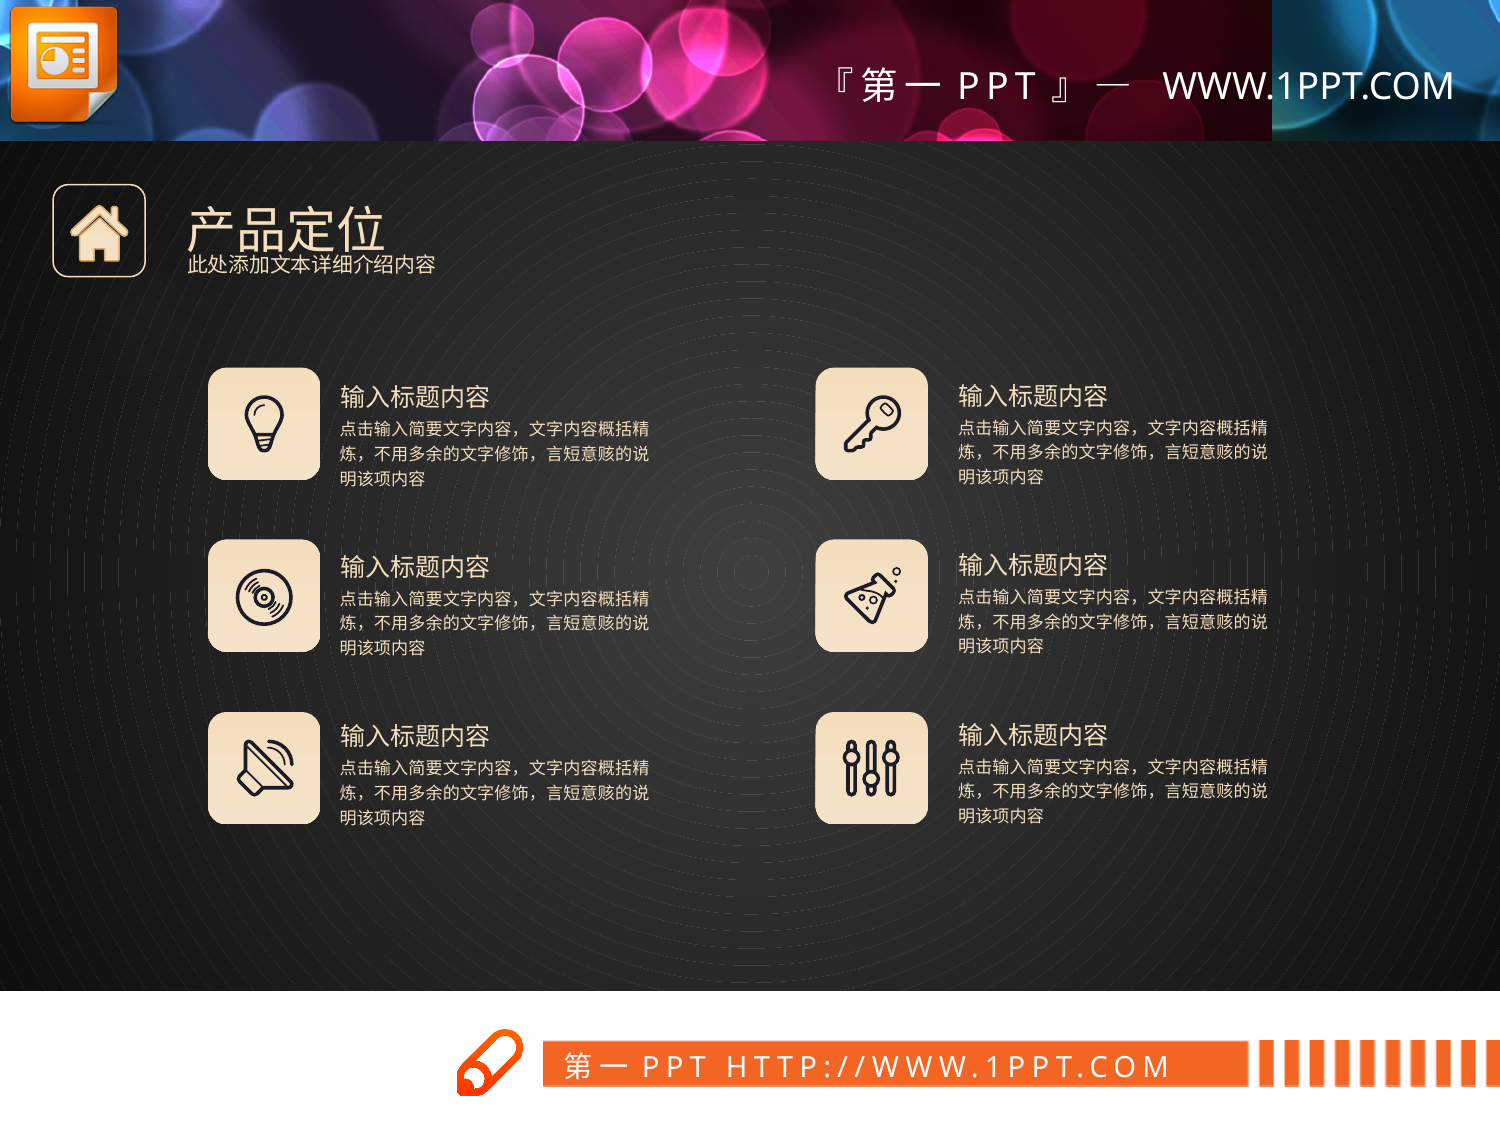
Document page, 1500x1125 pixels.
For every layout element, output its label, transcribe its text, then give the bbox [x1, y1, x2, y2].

text_box 产品定位 [171, 179, 404, 267]
text_box 此处添加文本详细介绍内容 [172, 239, 457, 281]
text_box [815, 705, 1286, 833]
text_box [815, 366, 1286, 494]
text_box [52, 184, 146, 277]
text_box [207, 367, 667, 496]
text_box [207, 537, 667, 665]
picture [543, 1040, 1500, 1087]
picture [0, 0, 1500, 141]
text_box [207, 707, 667, 835]
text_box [815, 535, 1286, 663]
